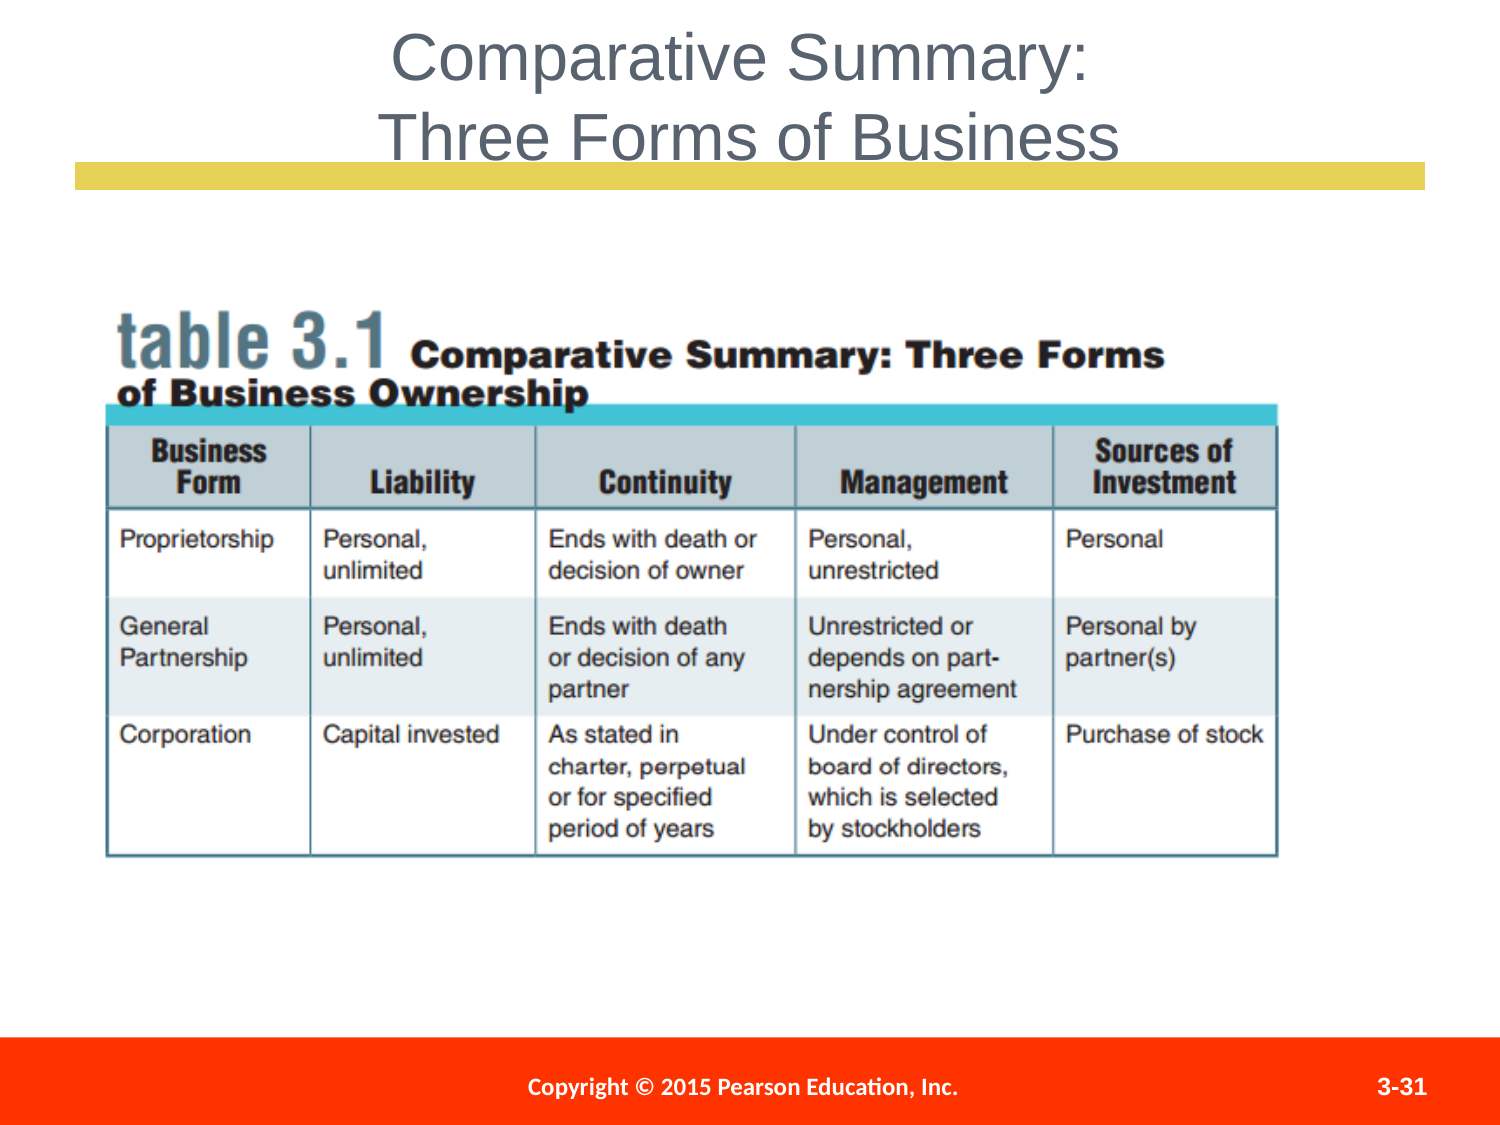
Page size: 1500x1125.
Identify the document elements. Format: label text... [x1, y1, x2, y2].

picture [71, 287, 1376, 901]
title Comparative Summary: Three Forms of Business [74, 0, 1426, 188]
